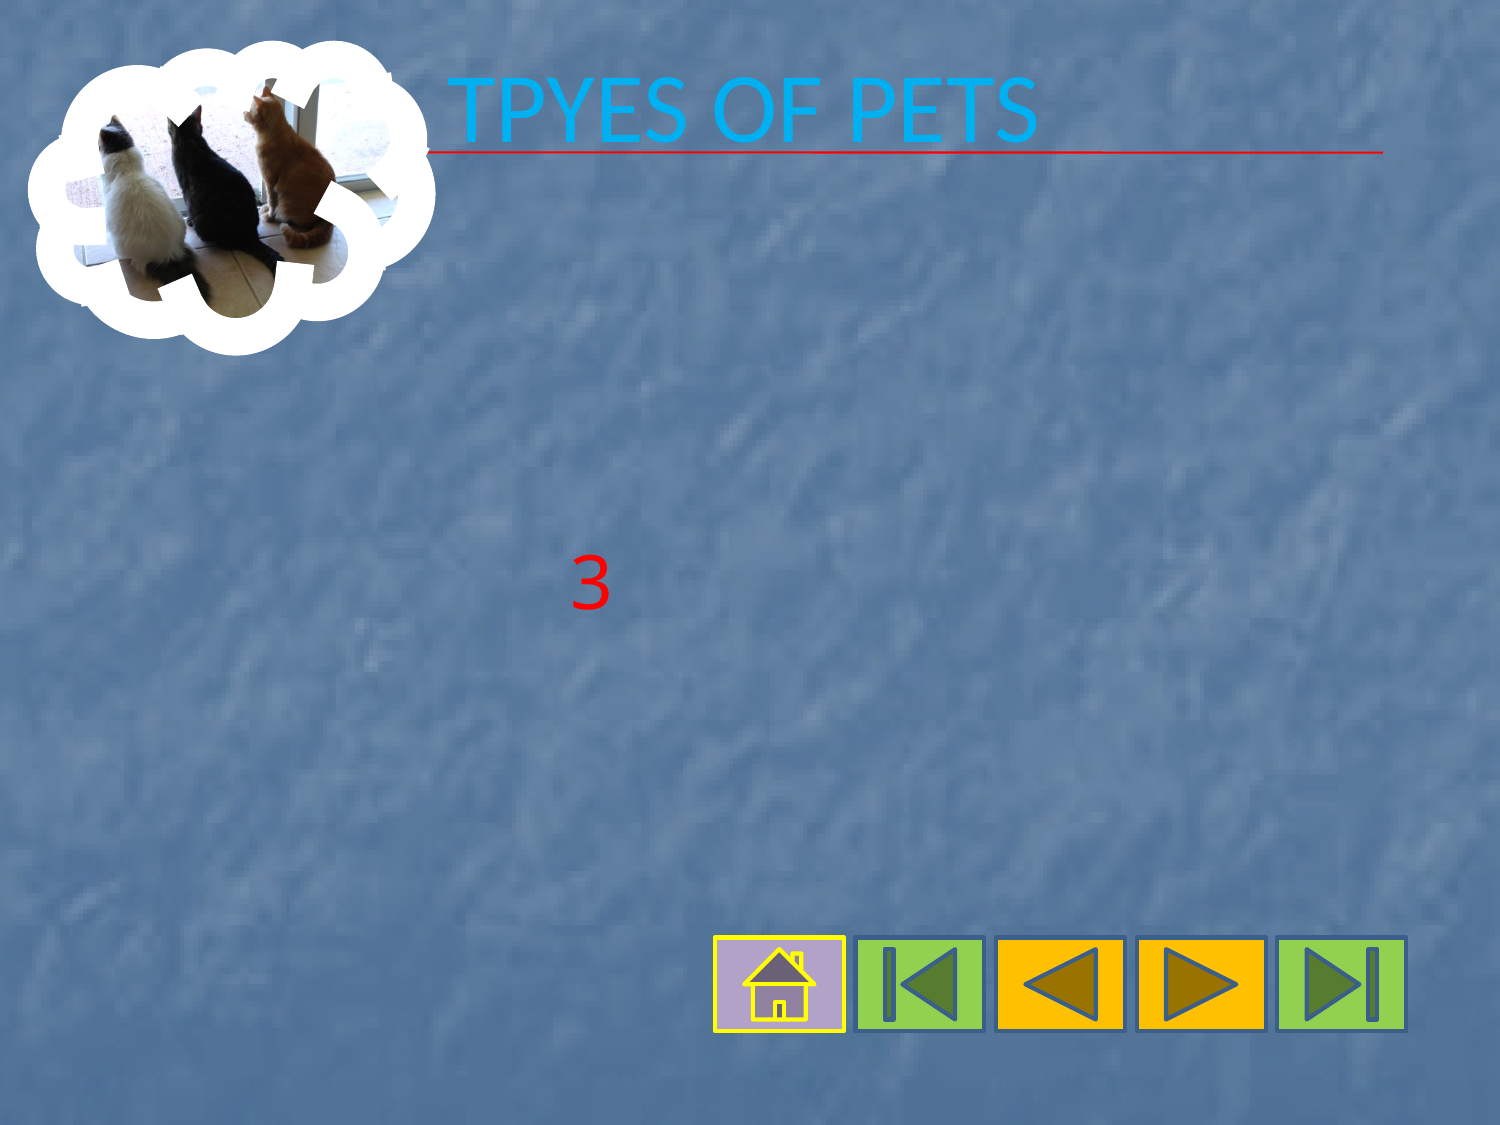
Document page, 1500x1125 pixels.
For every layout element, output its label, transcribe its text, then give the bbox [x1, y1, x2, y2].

text_box 3 [538, 527, 645, 633]
picture [0, 0, 1500, 1125]
